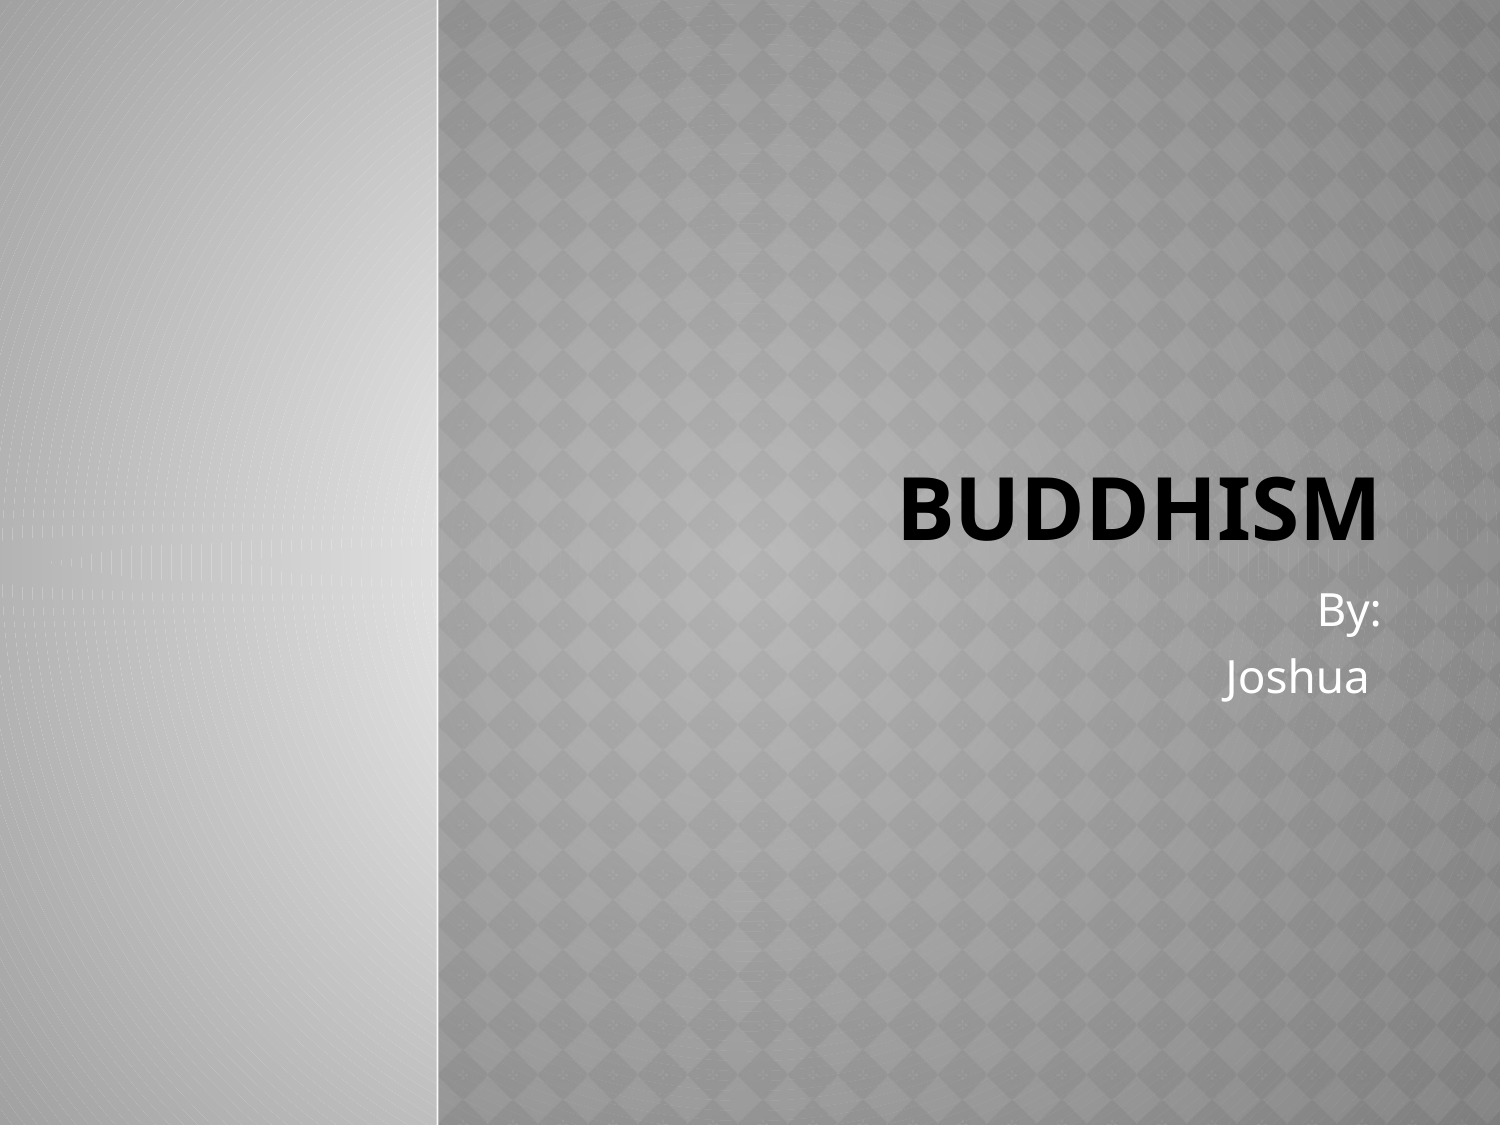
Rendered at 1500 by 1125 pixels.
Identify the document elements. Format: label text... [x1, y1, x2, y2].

subtitle By: Joshua [550, 580, 1390, 762]
title BUDDHISM [552, 87, 1390, 558]
